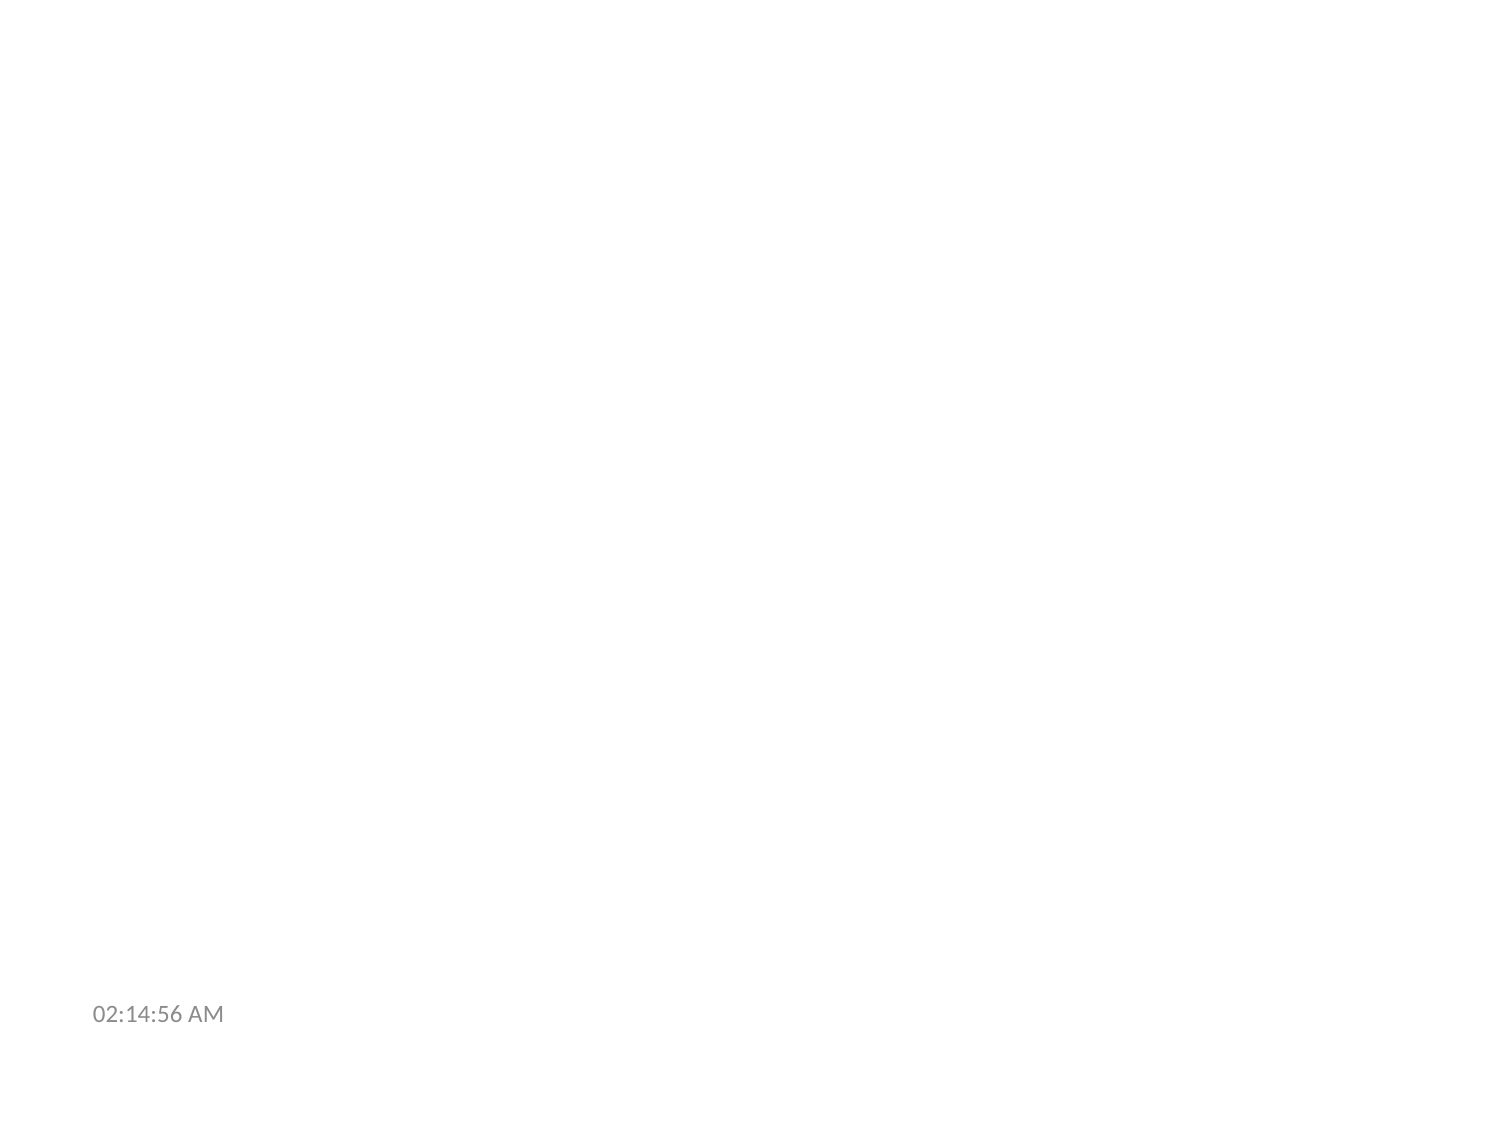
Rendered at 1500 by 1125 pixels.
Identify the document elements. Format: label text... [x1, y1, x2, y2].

text_box 3:35:09 PM [77, 982, 428, 1043]
